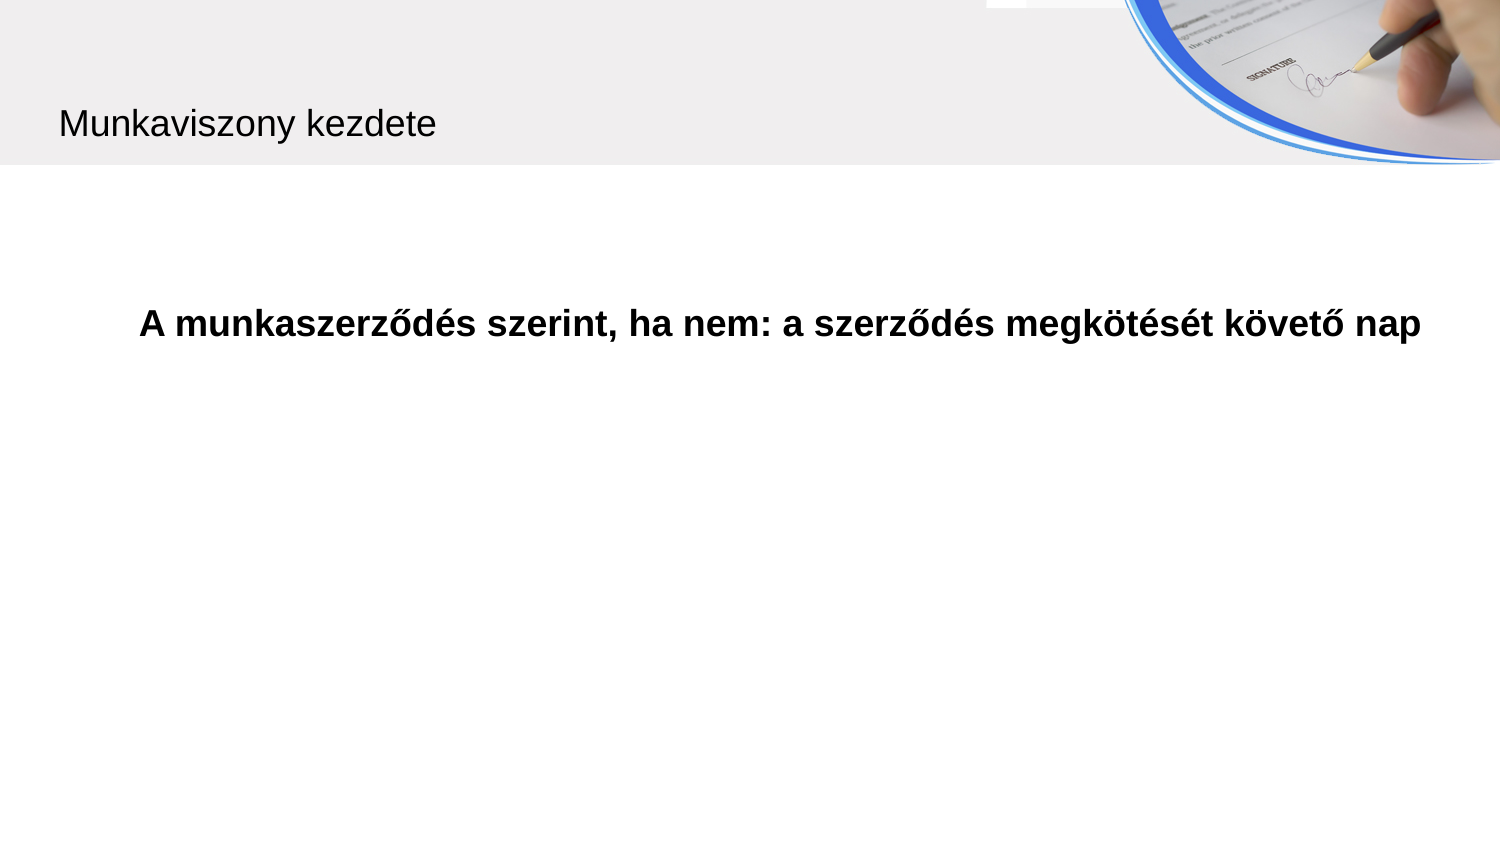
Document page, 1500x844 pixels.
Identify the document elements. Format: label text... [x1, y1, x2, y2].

picture [0, 0, 1500, 844]
text_box Munkaviszony kezdete [43, 91, 452, 151]
text_box A munkaszerződés szerint, ha nem: a szerződés megkötését követő nap [123, 291, 1465, 352]
